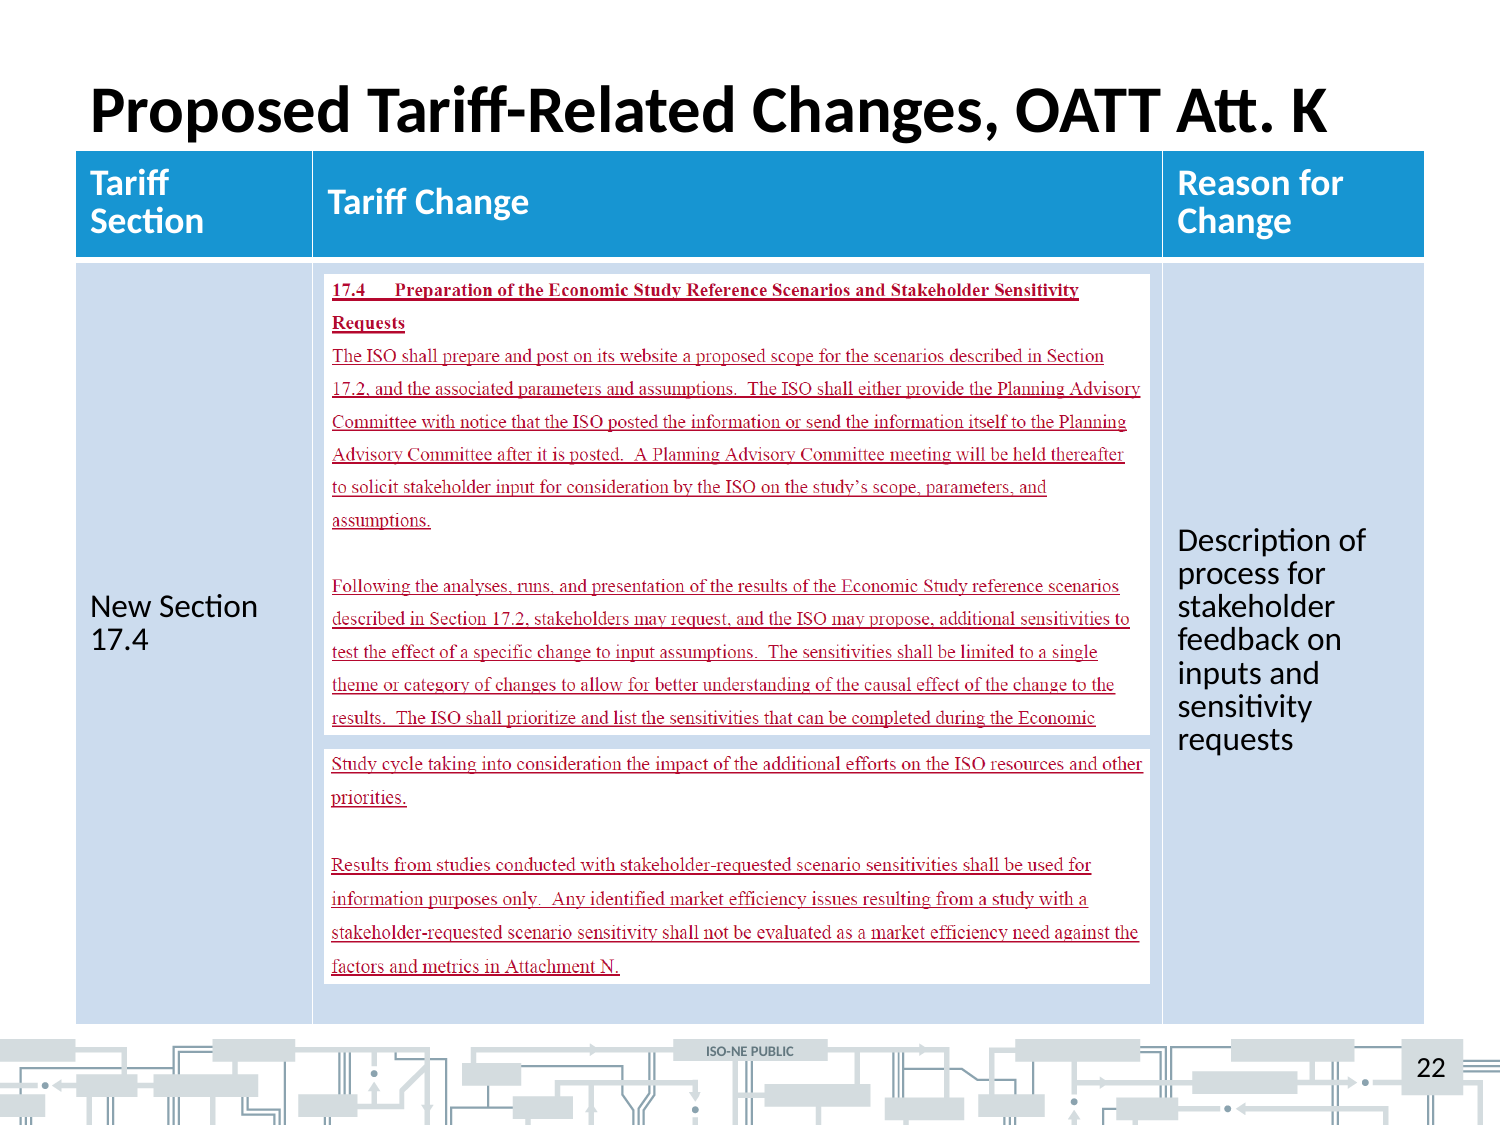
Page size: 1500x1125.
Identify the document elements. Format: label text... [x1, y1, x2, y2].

table_cell [313, 263, 1162, 1024]
slide_number 22 [1400, 1044, 1463, 1088]
table_cell Description of process for stakeholder feedback on inputs and sensitivity requests [1163, 263, 1424, 1024]
table_cell New Section 17.4 [76, 263, 312, 1024]
picture [324, 749, 1151, 985]
picture [324, 274, 1151, 735]
table_header Tariff Section [76, 151, 312, 257]
table_header Tariff Change [313, 151, 1162, 257]
picture [0, 1031, 1500, 1125]
table_header Reason for Change [1163, 151, 1424, 257]
title Proposed Tariff-Related Changes, OATT Att. K [75, 12, 1425, 149]
